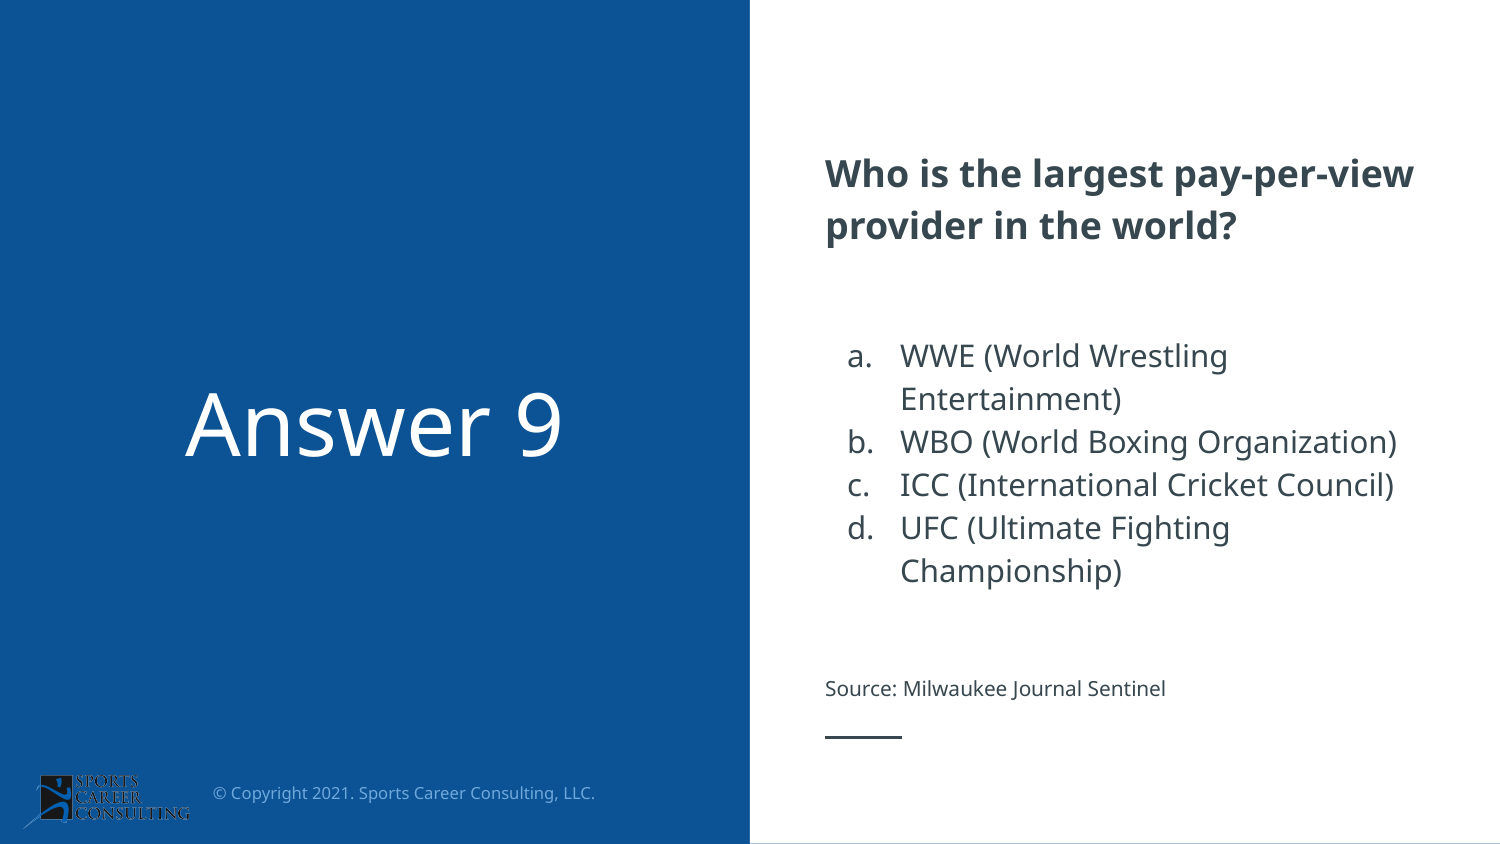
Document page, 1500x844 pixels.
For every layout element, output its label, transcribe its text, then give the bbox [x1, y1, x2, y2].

title Answer 9 [43, 298, 708, 546]
list Who is the largest pay-per-view provider in the world? WWE (World Wrestling Entertainment) WBO (World Boxing Organization) ICC (International Cricket Council) UFC (Ultimate Fighting Championship) Source: Milwaukee Journal Sentinel [810, 118, 1455, 725]
text_box © Copyright 2021. Sports Career Consulting, LLC. [197, 767, 750, 838]
picture [22, 774, 190, 829]
